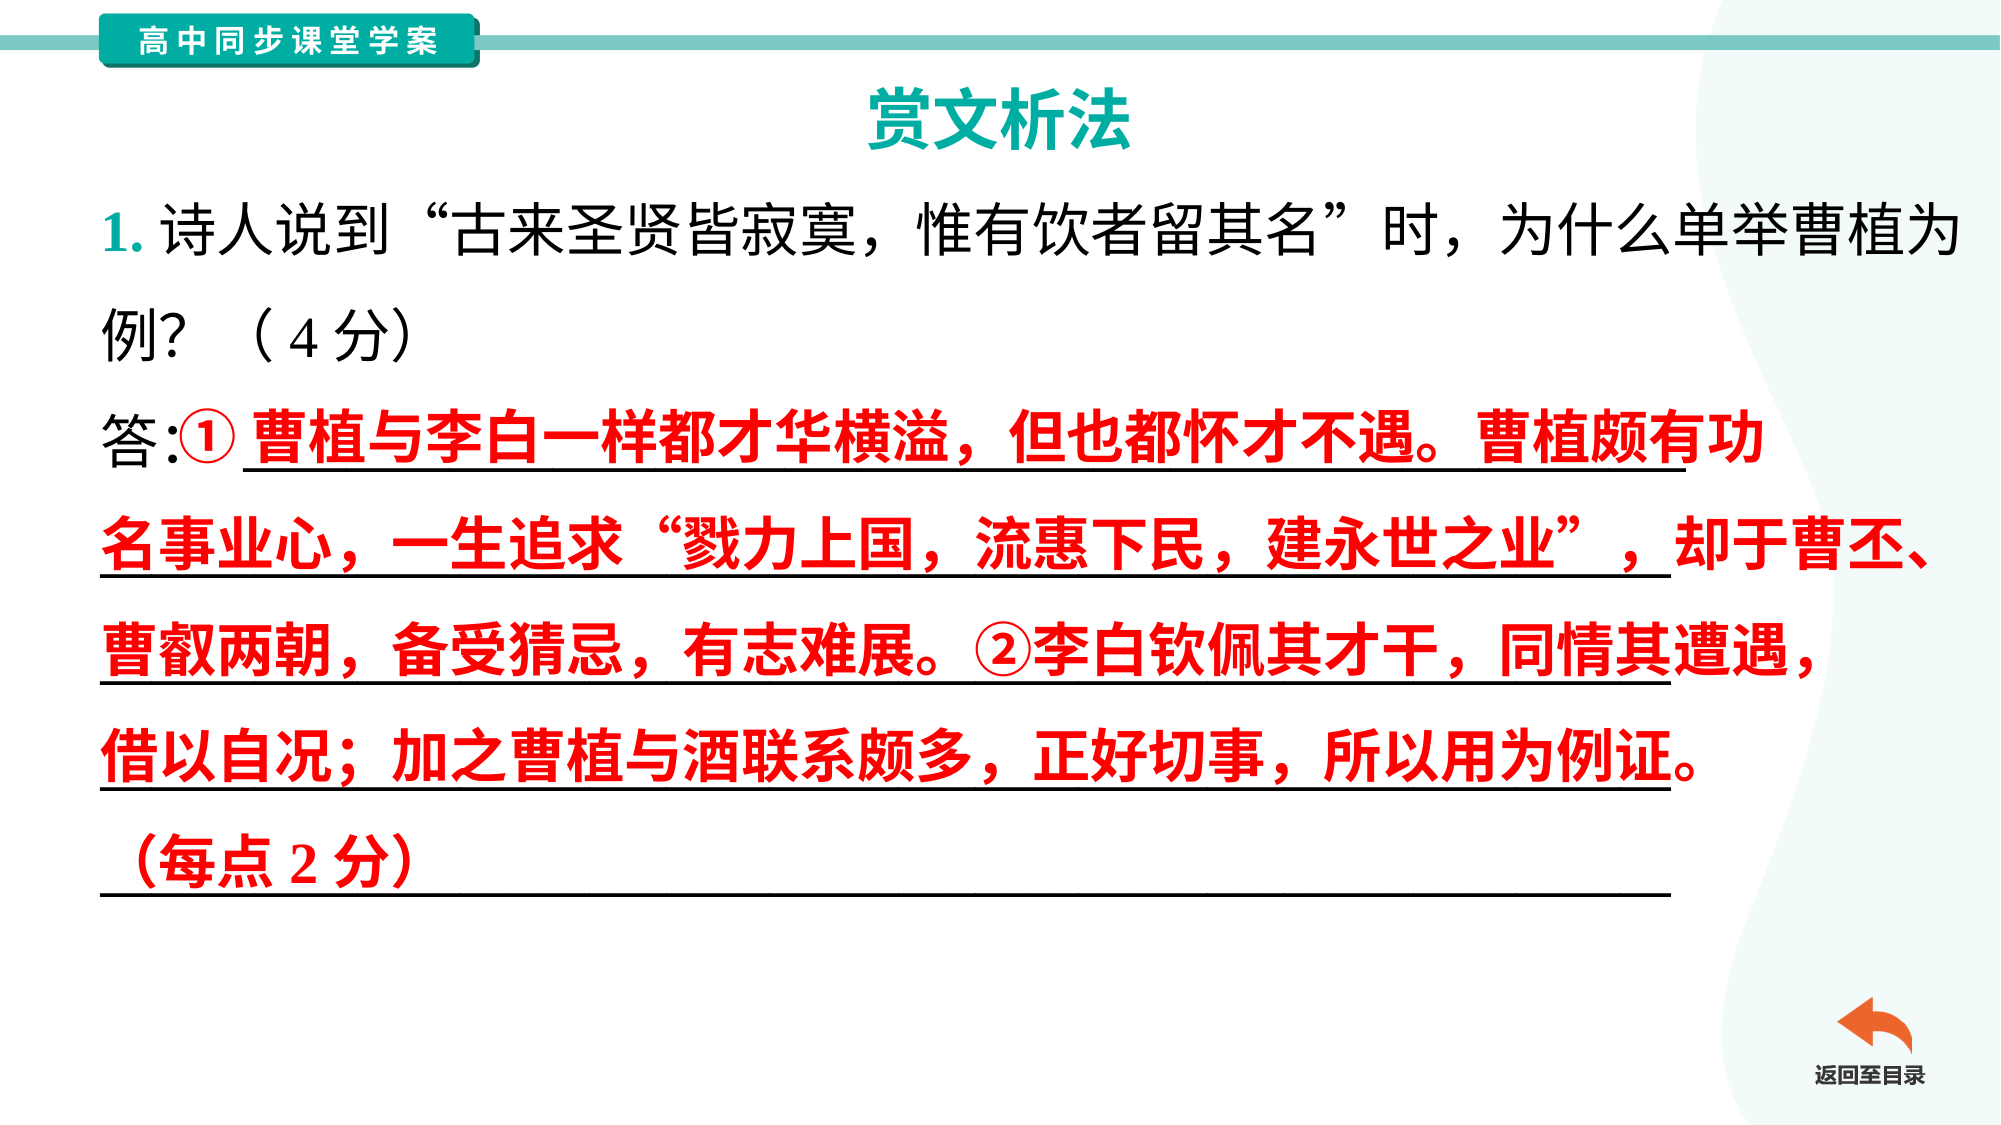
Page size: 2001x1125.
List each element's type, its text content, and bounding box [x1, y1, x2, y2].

text_box 1.诗人说到“古来圣贤皆寂寞，惟有饮者留其名”时，为什么单举曹植为 例？（4分） 答： ________________________________________________________ _____________________________________________________________ _____________________________________________________________ _____________________________________________________________ _____________________________________________________________ [100, 896, 1899, 901]
picture [0, 0, 2000, 1125]
text_box 赏文析法 [100, 76, 1899, 156]
text_box 1.诗人说到“古来圣贤皆寂寞，惟有饮者留其名”时，为什么单举曹植为 例？（4分） 答： ________________________________________________________ _____________________________________________________________ _____________________________________________________________ _____________________________________________________________ _____________________________________________________________ [100, 156, 1899, 364]
text_box ①曹植与李白一样都才华横溢，但也都怀才不遇。曹植颇有功 名事业心，一生追求“戮力上国，流惠下民，建永世之业”，却于曹丕、 曹叡两朝，备受猜忌，有志难展。②李白钦佩其才干，同情其遭遇， 借以自况；加之曹植与酒联系颇多，正好切事，所以用为例证。 （每点2分） [100, 364, 1899, 896]
